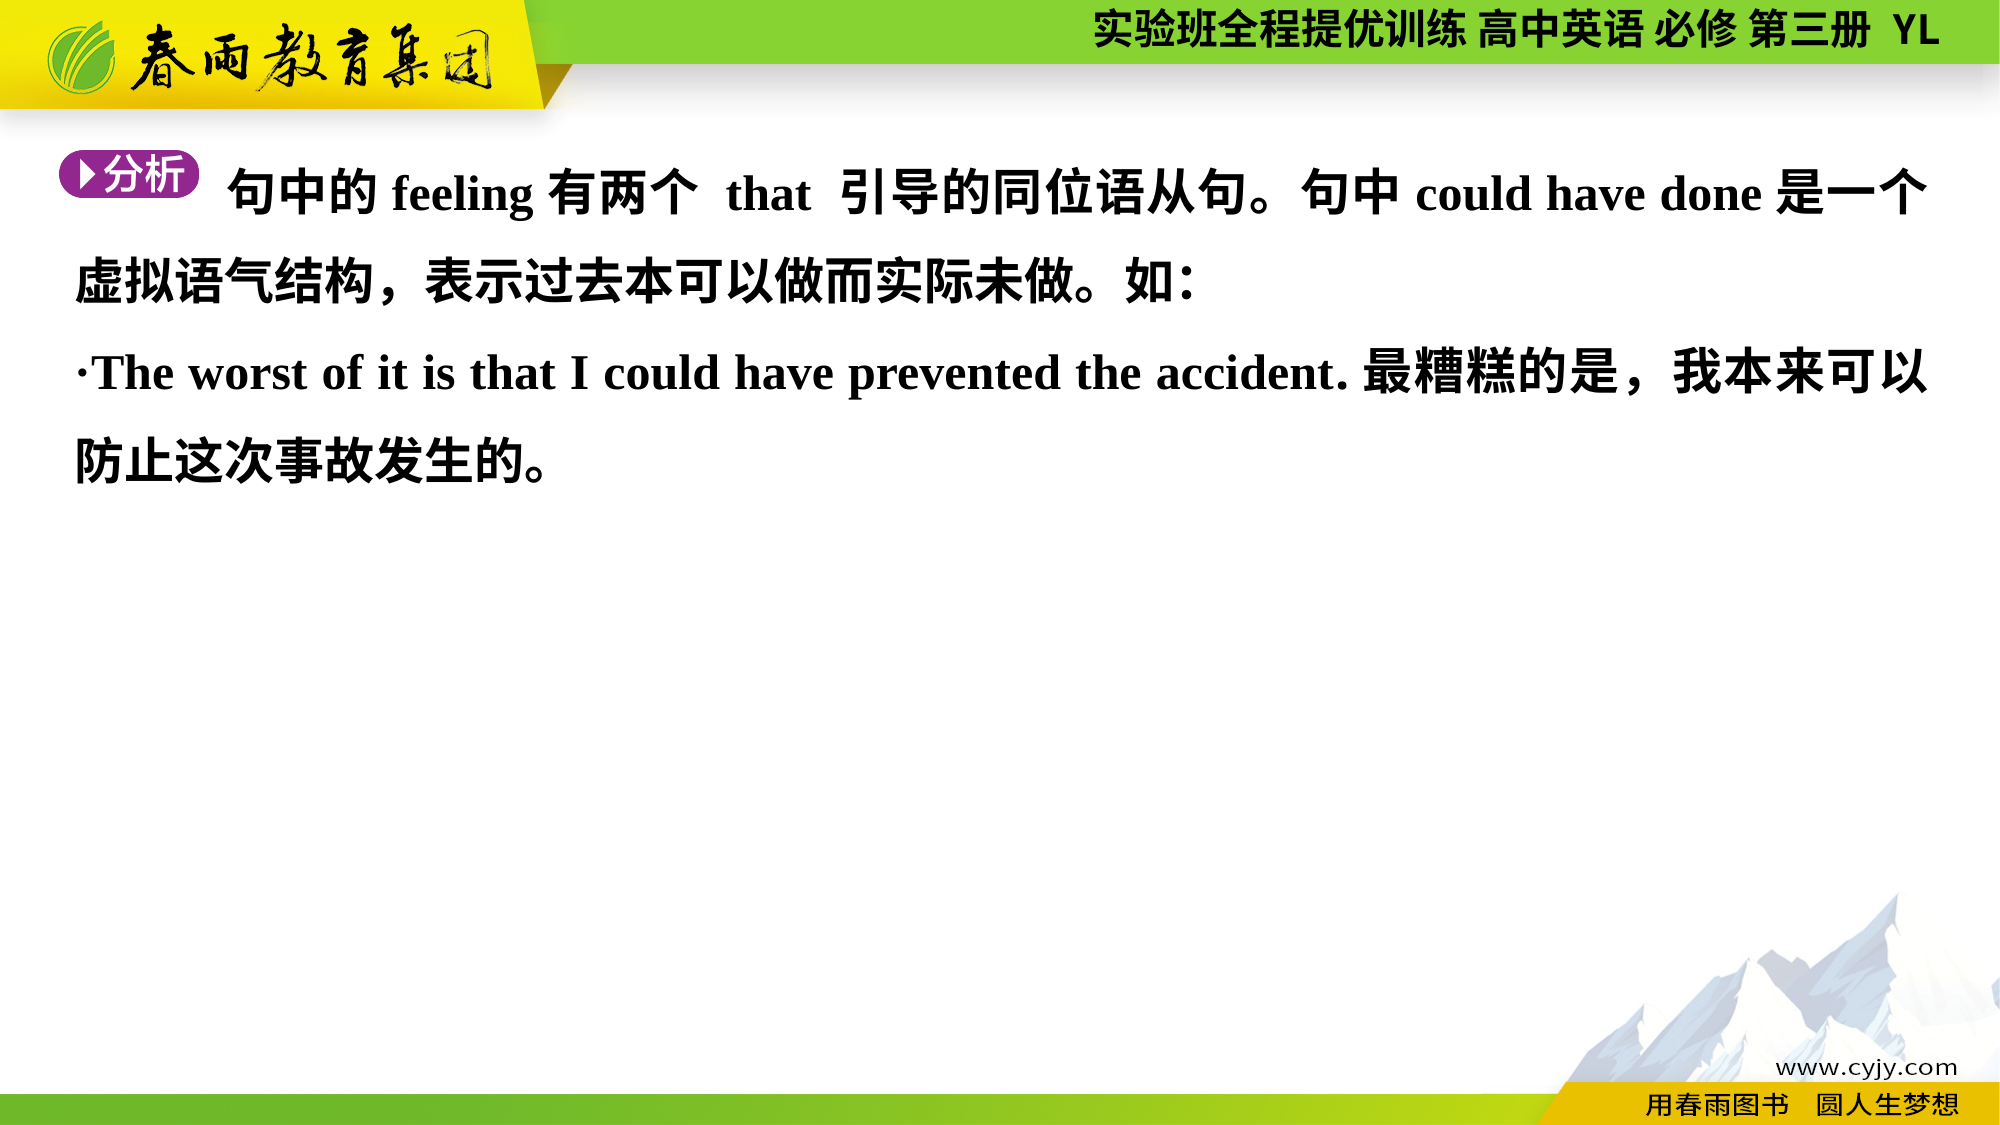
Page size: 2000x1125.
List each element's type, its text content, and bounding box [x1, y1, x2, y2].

picture [0, 0, 2000, 1125]
list 句中的feeling有两个 that 引导的同位语从句。句中could have done是一个虚拟语气结构，表示过去本可以做而实际未做。如： ·The worst of it is that I could have prevented the accident.最糟糕的是，我本来可以防止这次事故发生的。 [59, 122, 1944, 490]
